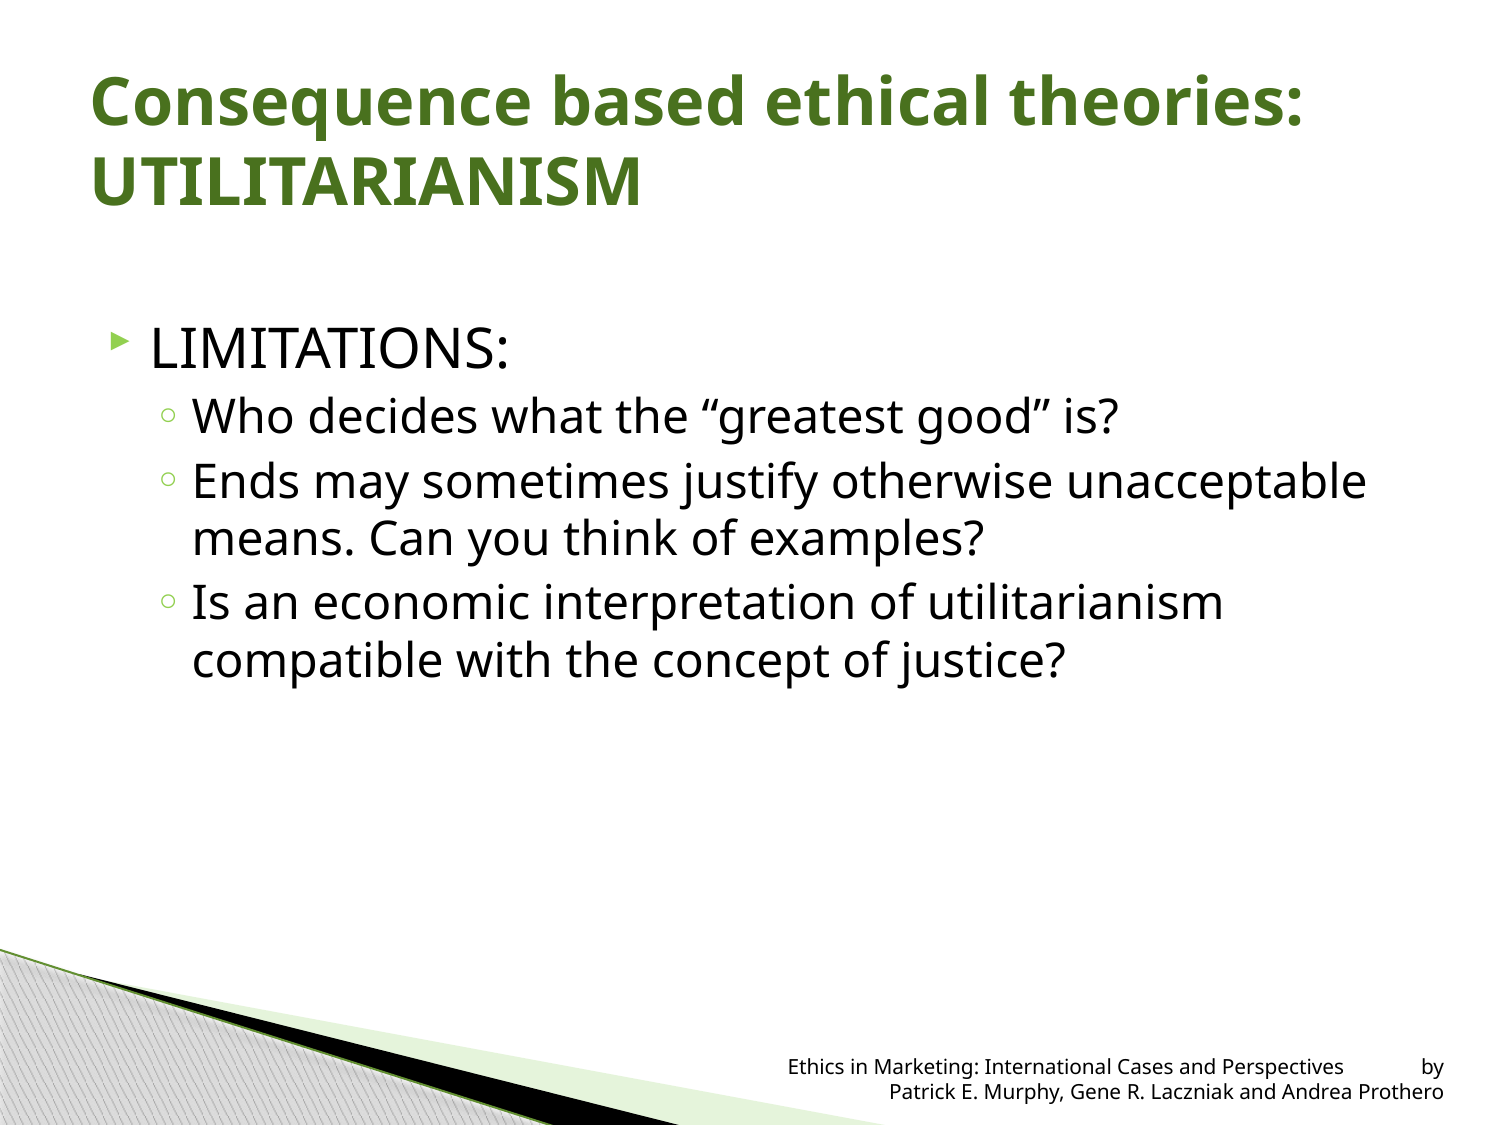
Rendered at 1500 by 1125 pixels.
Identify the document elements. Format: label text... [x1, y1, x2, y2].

list LIMITATIONS: Who decides what the “greatest good” is? Ends may sometimes justify otherwise unacceptable means. Can you think of examples? Is an economic interpretation of utilitarianism compatible with the concept of justice? [75, 304, 1425, 1047]
title Consequence based ethical theories: UTILITARIANISM [75, 45, 1425, 233]
footer Ethics in Marketing: International Cases and Perspectives by Patrick E. Murphy, Gene R. Laczniak and Andrea Prothero [718, 1051, 1459, 1112]
